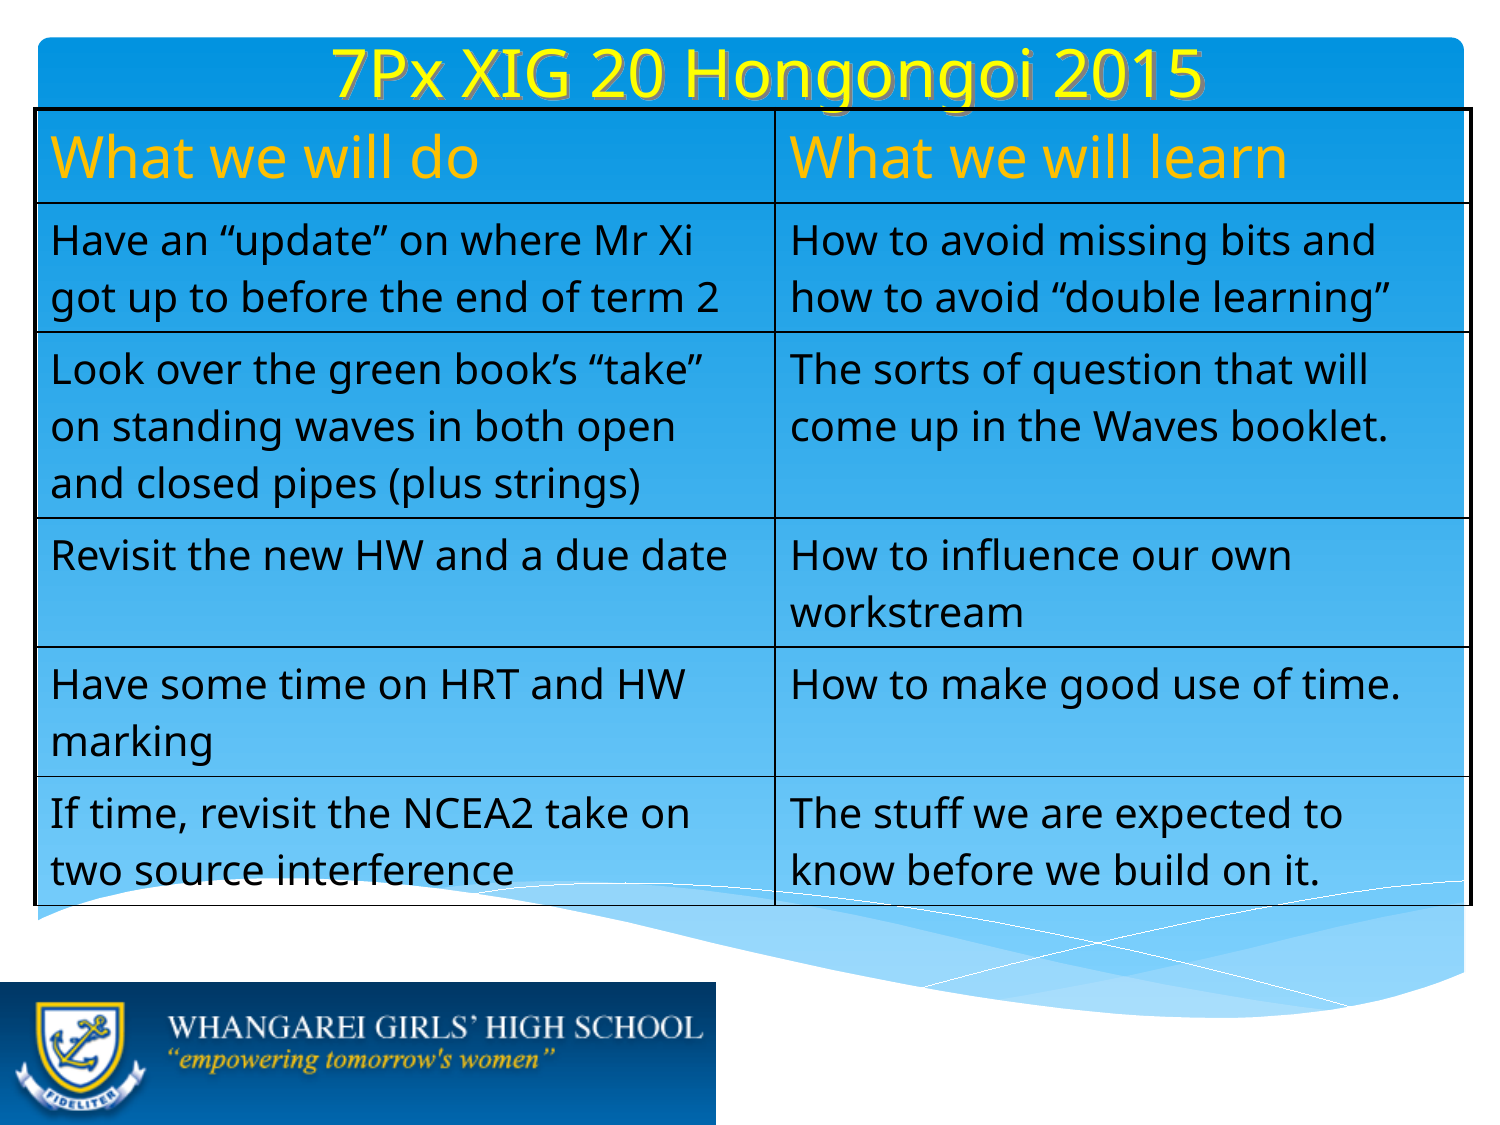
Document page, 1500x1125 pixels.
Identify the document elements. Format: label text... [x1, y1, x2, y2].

table_cell Have some time on HRT and HW marking [37, 648, 774, 776]
table_cell Look over the green book’s “take” on standing waves in both open and closed pipes (plus strings) [37, 333, 774, 517]
table_cell How to make good use of time. [776, 648, 1469, 776]
table_cell The stuff we are expected to know before we build on it. [776, 777, 1469, 905]
text_box 7Px XIG 20 Hongongoi 2015 [162, 20, 1375, 107]
table_header What we will learn [776, 111, 1469, 202]
table_cell If time, revisit the NCEA2 take on two source interference [37, 777, 774, 905]
table_header What we will do [37, 111, 774, 202]
table_cell The sorts of question that will come up in the Waves booklet. [776, 333, 1469, 517]
table_cell How to avoid missing bits and how to avoid “double learning” [776, 204, 1469, 331]
table_cell Revisit the new HW and a due date [37, 519, 774, 646]
picture [0, 982, 716, 1125]
table_cell Have an “update” on where Mr Xi got up to before the end of term 2 [37, 204, 774, 331]
table_cell How to influence our own workstream [776, 519, 1469, 646]
